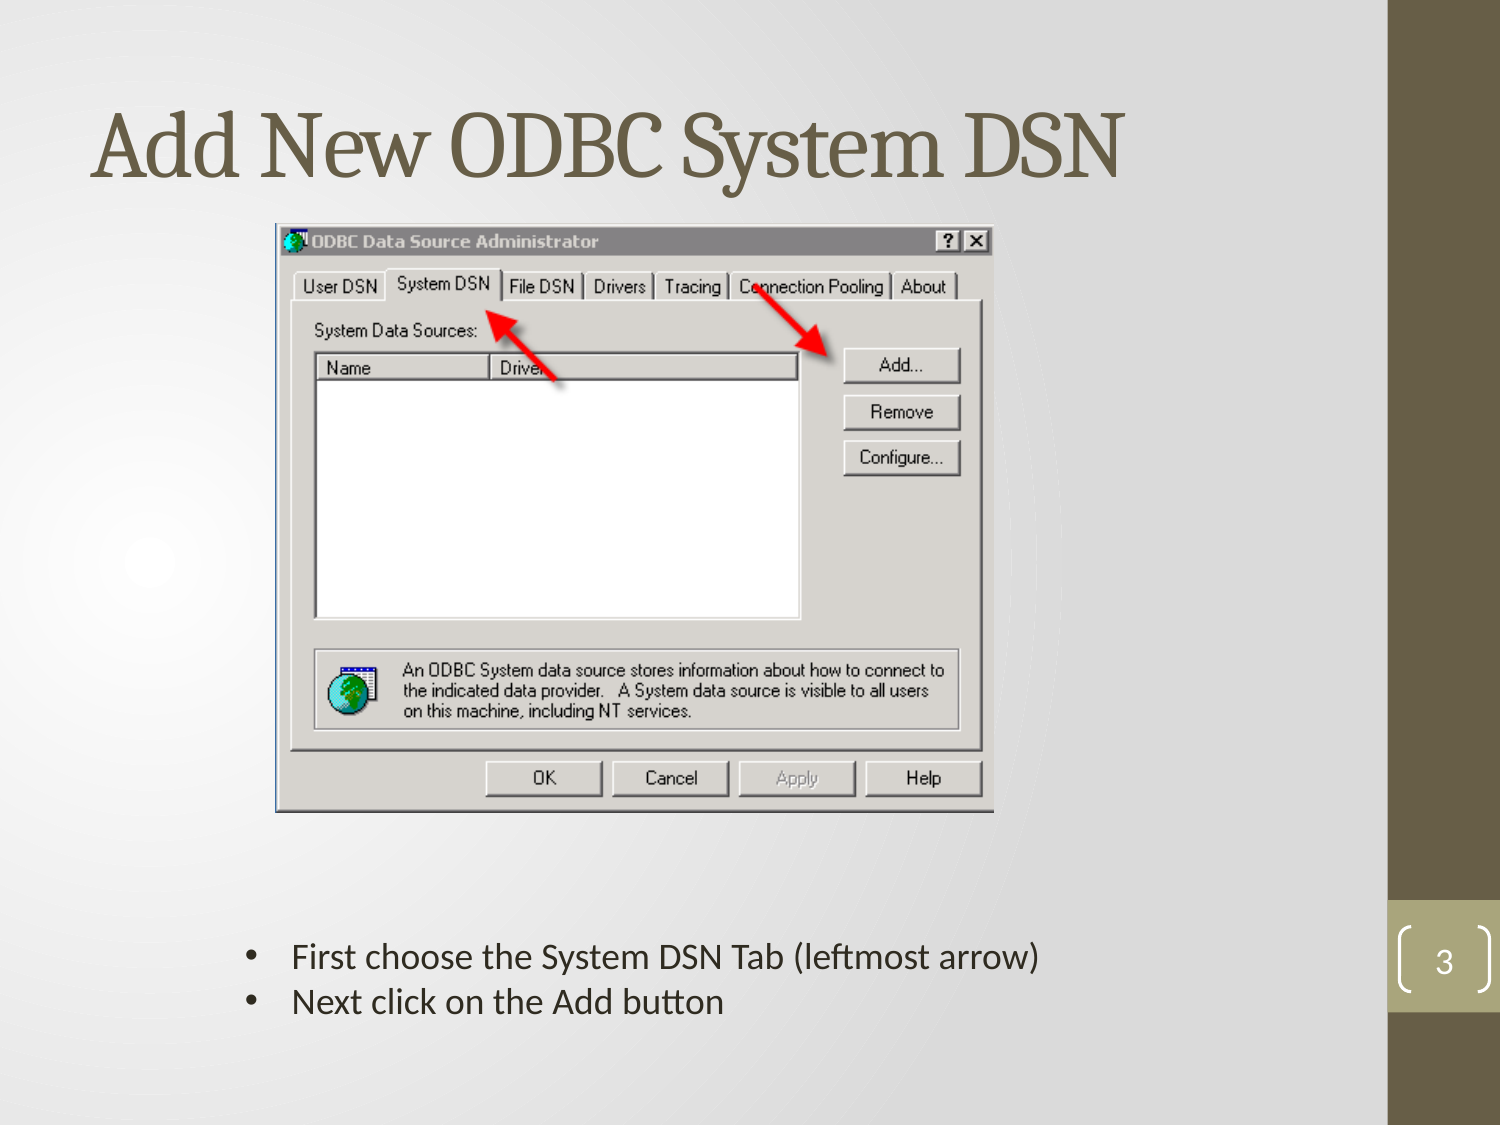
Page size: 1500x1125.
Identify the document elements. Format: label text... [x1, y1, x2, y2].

picture [274, 222, 995, 814]
title Add New ODBC System DSN [75, 45, 1325, 233]
text_box First choose the System DSN Tab (leftmost arrow) Next click on the Add button [229, 924, 1056, 1030]
slide_number 3 [1397, 925, 1492, 994]
